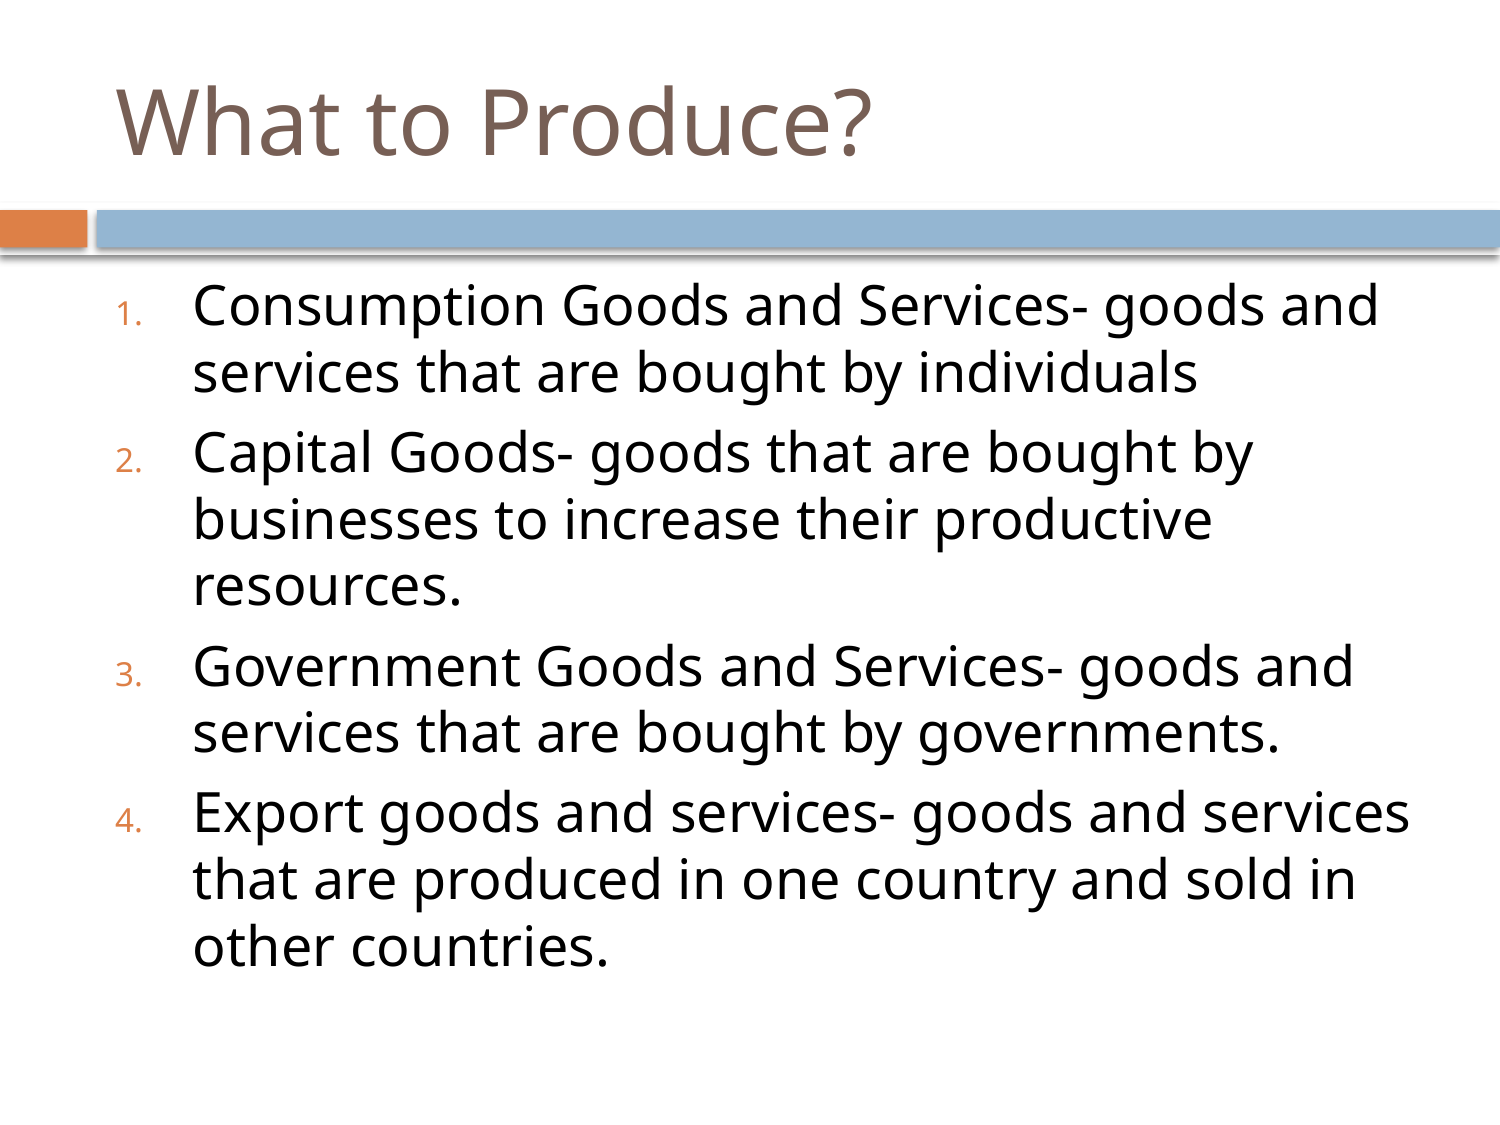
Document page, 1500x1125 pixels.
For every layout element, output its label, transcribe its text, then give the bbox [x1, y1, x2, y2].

title What to Produce? [100, 37, 1438, 200]
list Consumption Goods and Services- goods and services that are bought by individuals Capital Goods- goods that are bought by businesses to increase their productive resources. Government Goods and Services- goods and services that are bought by governments. Export goods and services- goods and services that are produced in one country and sold in other countries. [100, 262, 1438, 1000]
